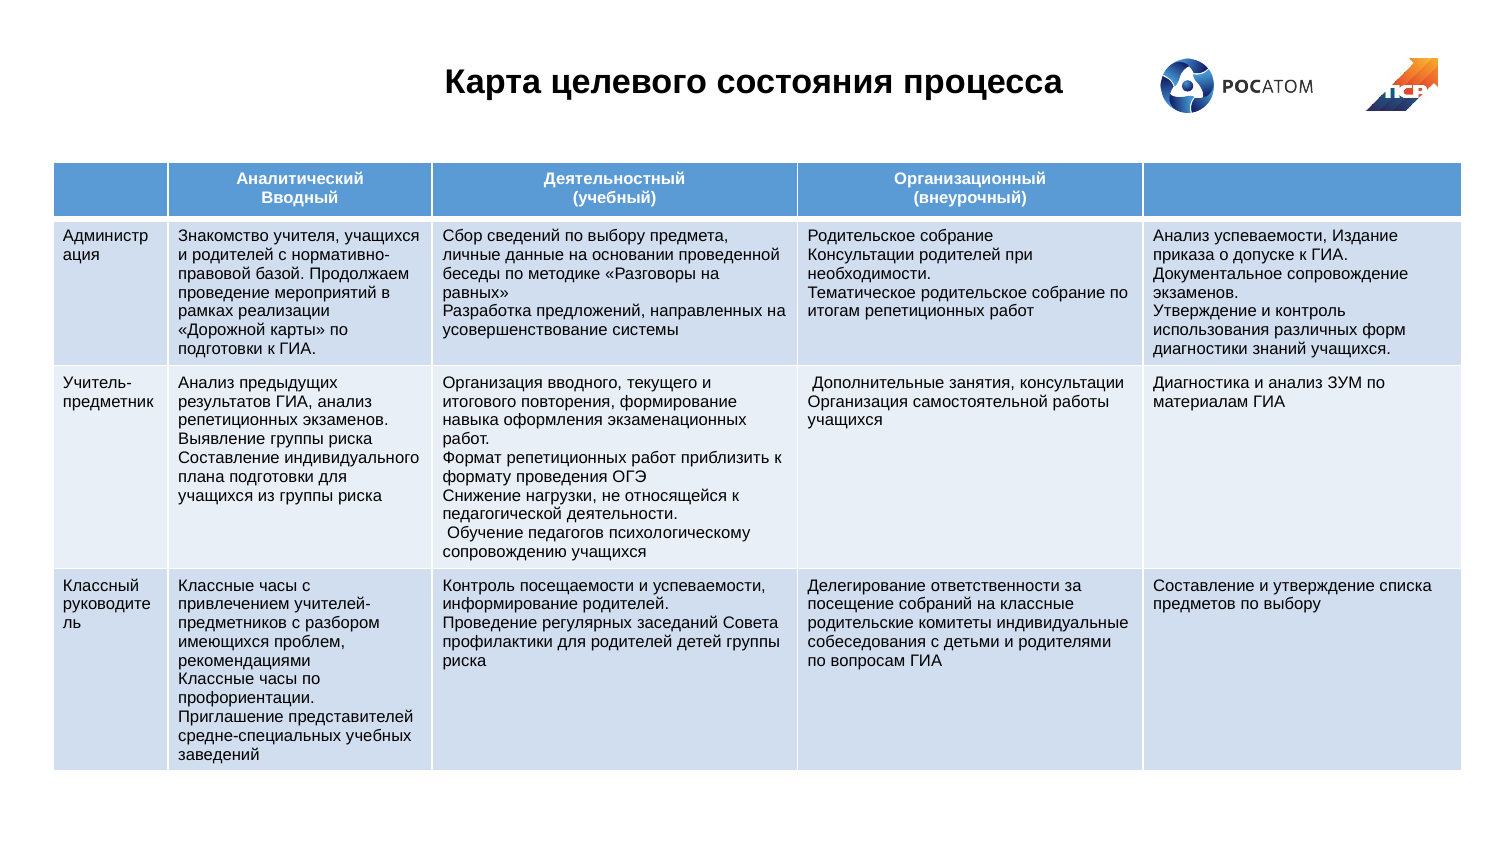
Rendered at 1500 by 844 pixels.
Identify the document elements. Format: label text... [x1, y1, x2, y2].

table_cell Сбор сведений по выбору предмета, личные данные на основании проведенной беседы по методике «Разговоры на равных» Разработка предложений, направленных на усовершенствование системы [433, 222, 797, 365]
picture [1160, 109, 1313, 113]
table_cell Классные часы с привлечением учителей-предметников с разбором имеющихся проблем, рекомендациями Классные часы по профориентации. Приглашение представителей средне-специальных учебных заведений [169, 569, 431, 770]
table_cell Делегирование ответственности за посещение собраний на классные родительские комитеты индивидуальные собеседования с детьми и родителями по вопросам ГИА [798, 569, 1142, 770]
table_cell Диагностика и анализ ЗУМ по материалам ГИА [1144, 366, 1461, 568]
table_cell Составление и утверждение списка предметов по выбору [1144, 569, 1461, 770]
table_header [54, 163, 167, 216]
table_cell Учитель-предметник [54, 366, 167, 568]
table_header [1144, 163, 1461, 216]
table_cell Анализ успеваемости, Издание приказа о допуске к ГИА. Документальное сопровождение экзаменов. Утверждение и контроль использования различных форм диагностики знаний учащихся. [1144, 222, 1461, 365]
table_header Деятельностный (учебный) [433, 163, 797, 216]
table_header Организационный (внеурочный) [798, 163, 1142, 216]
table_header Аналитический Вводный [169, 163, 431, 216]
table_cell Контроль посещаемости и успеваемости, информирование родителей. Проведение регулярных заседаний Совета профилактики для родителей детей группы риска [433, 569, 797, 770]
table_cell Классный руководитель [54, 569, 167, 770]
picture [1365, 109, 1438, 113]
title Карта целевого состояния процесса [41, 56, 1467, 109]
table_cell Анализ предыдущих результатов ГИА, анализ репетиционных экзаменов. Выявление группы риска Составление индивидуального плана подготовки для учащихся из группы риска [169, 366, 431, 568]
table_cell Организация вводного, текущего и итогового повторения, формирование навыка оформления экзаменационных работ. Формат репетиционных работ приблизить к формату проведения ОГЭ Снижение нагрузки, не относящейся к педагогической деятельности. Обучение педагогов психологическому сопровождению учащихся [433, 366, 797, 568]
table_cell Родительское собрание Консультации родителей при необходимости. Тематическое родительское собрание по итогам репетиционных работ [798, 222, 1142, 365]
table_cell Администрация [54, 222, 167, 365]
table_cell Дополнительные занятия, консультации Организация самостоятельной работы учащихся [798, 366, 1142, 568]
table_cell Знакомство учителя, учащихся и родителей с нормативно-правовой базой. Продолжаем проведение мероприятий в рамках реализации «Дорожной карты» по подготовки к ГИА. [169, 222, 431, 365]
